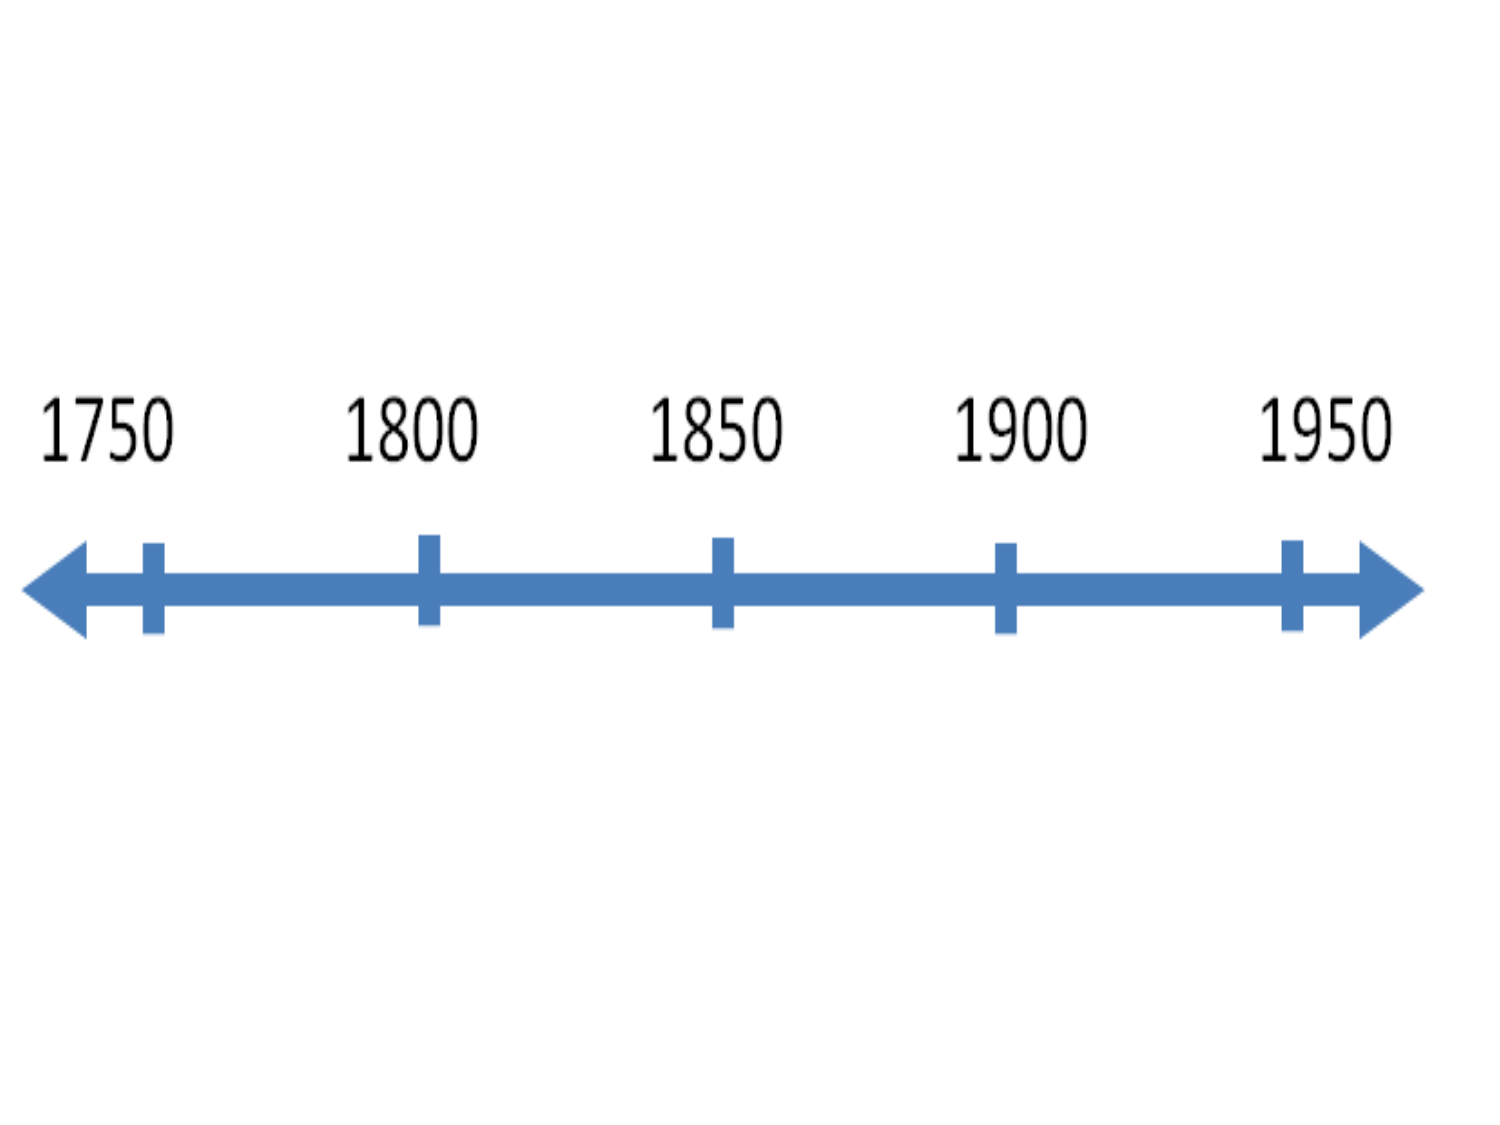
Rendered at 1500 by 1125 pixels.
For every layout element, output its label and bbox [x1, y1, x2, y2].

picture [0, 361, 1447, 667]
